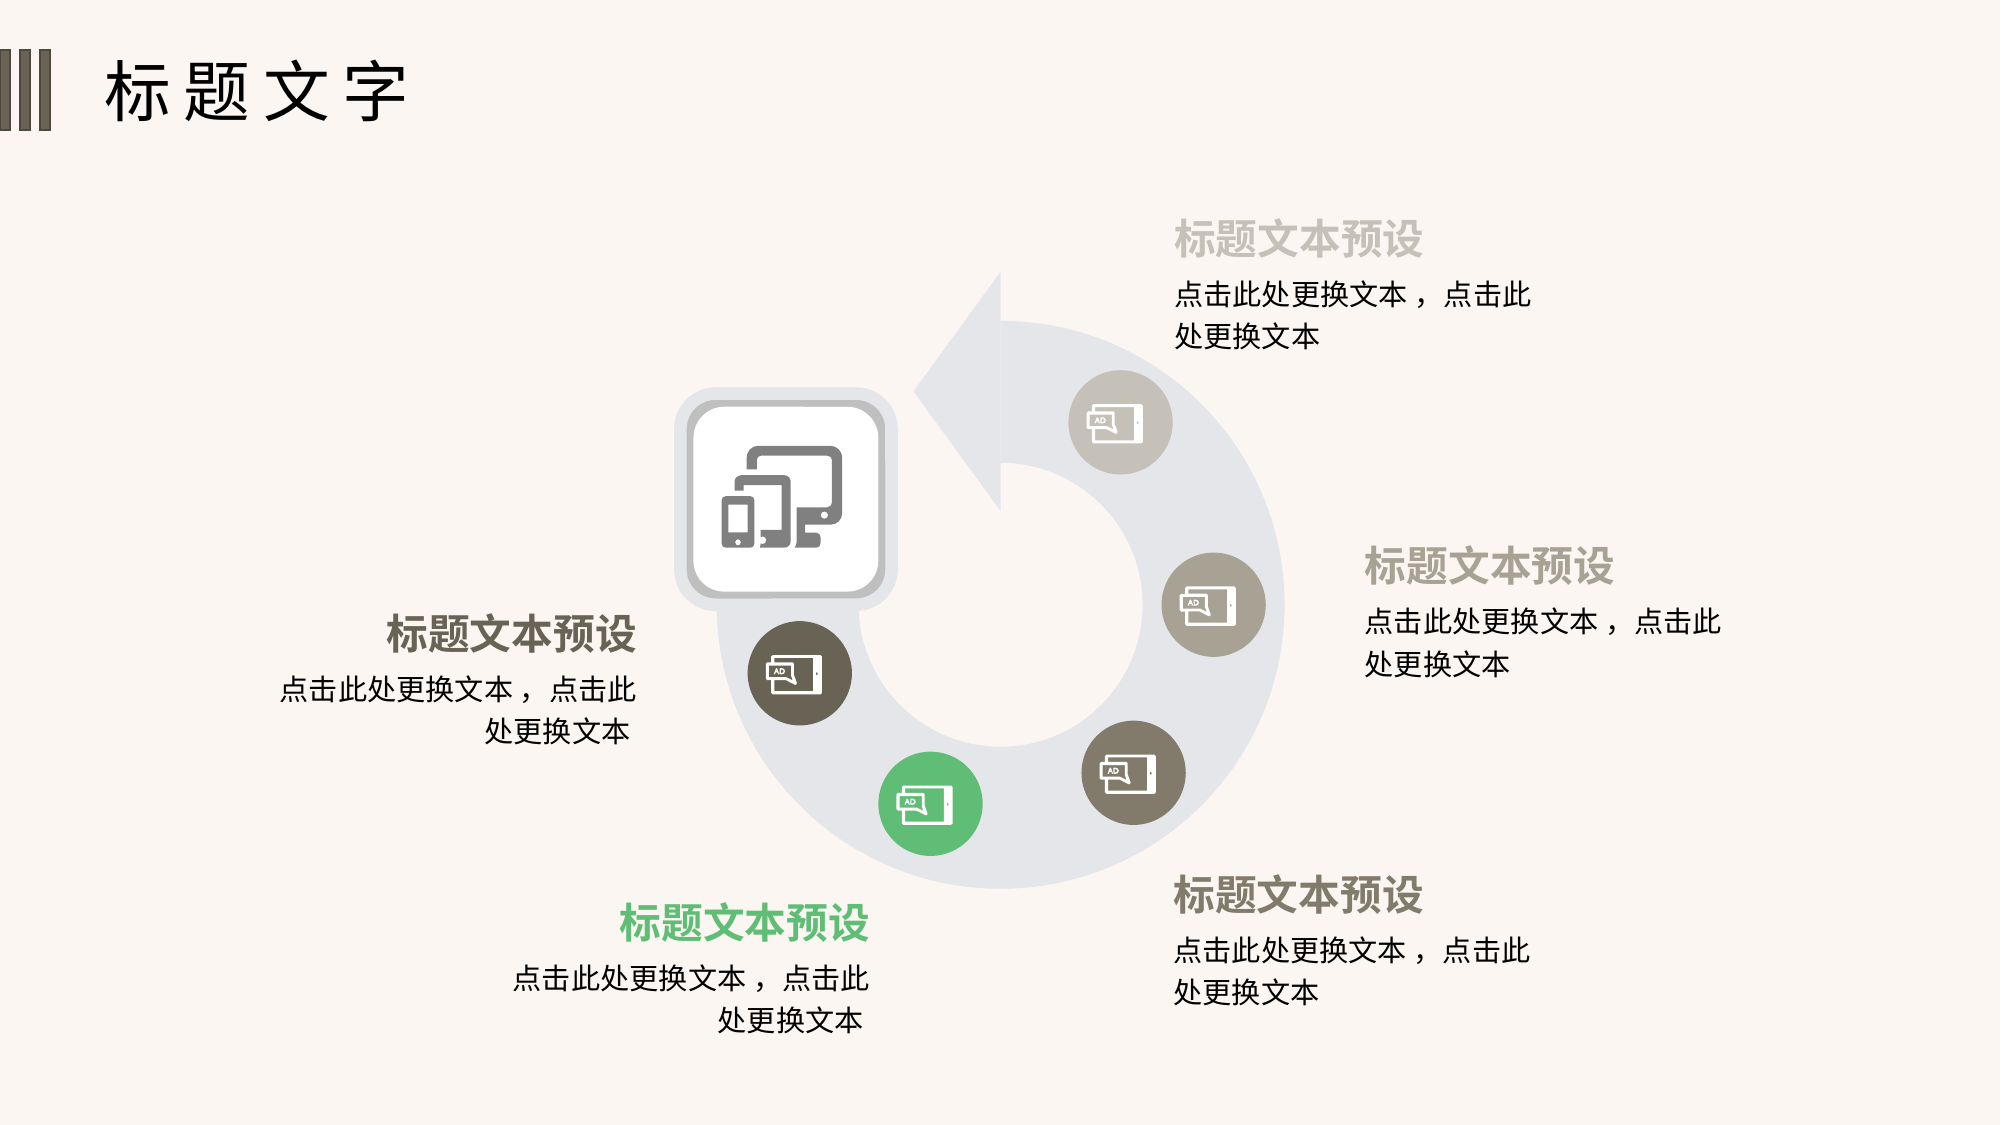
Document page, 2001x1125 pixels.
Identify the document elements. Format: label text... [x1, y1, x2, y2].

text_box 标题文字 [90, 41, 530, 137]
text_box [0, 49, 50, 131]
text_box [245, 212, 1757, 1044]
